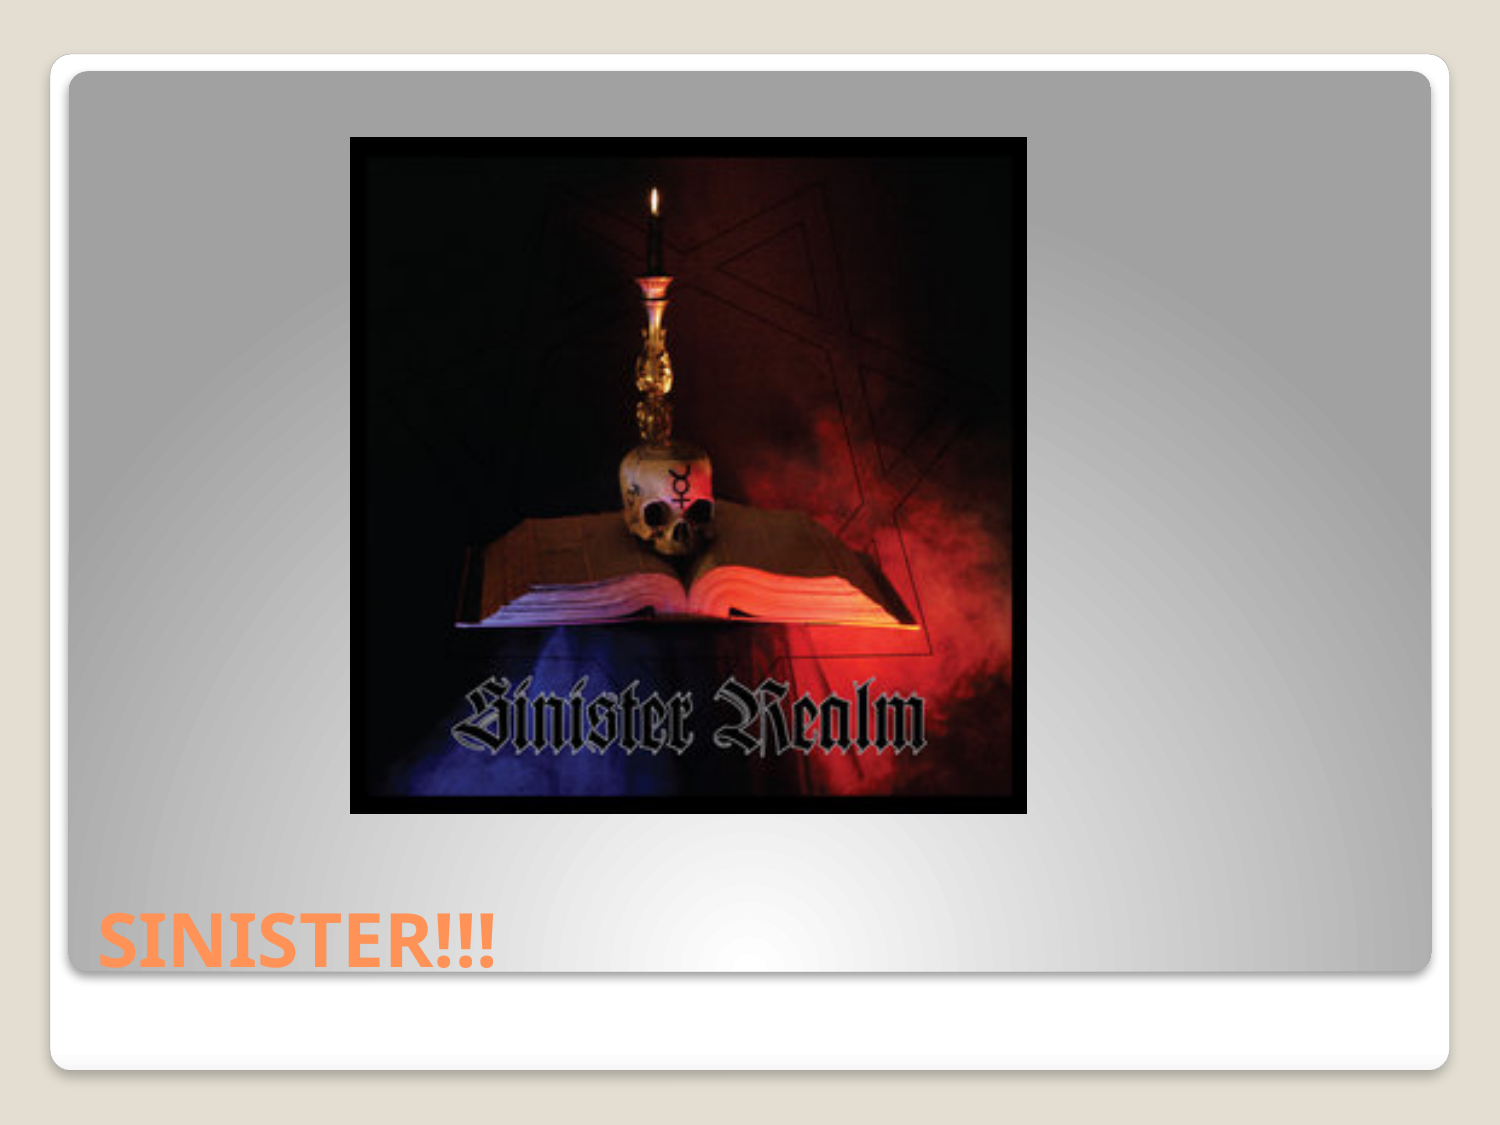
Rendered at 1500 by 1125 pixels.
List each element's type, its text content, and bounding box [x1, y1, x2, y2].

title SINISTER!!! [82, 817, 1425, 990]
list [349, 137, 1027, 814]
